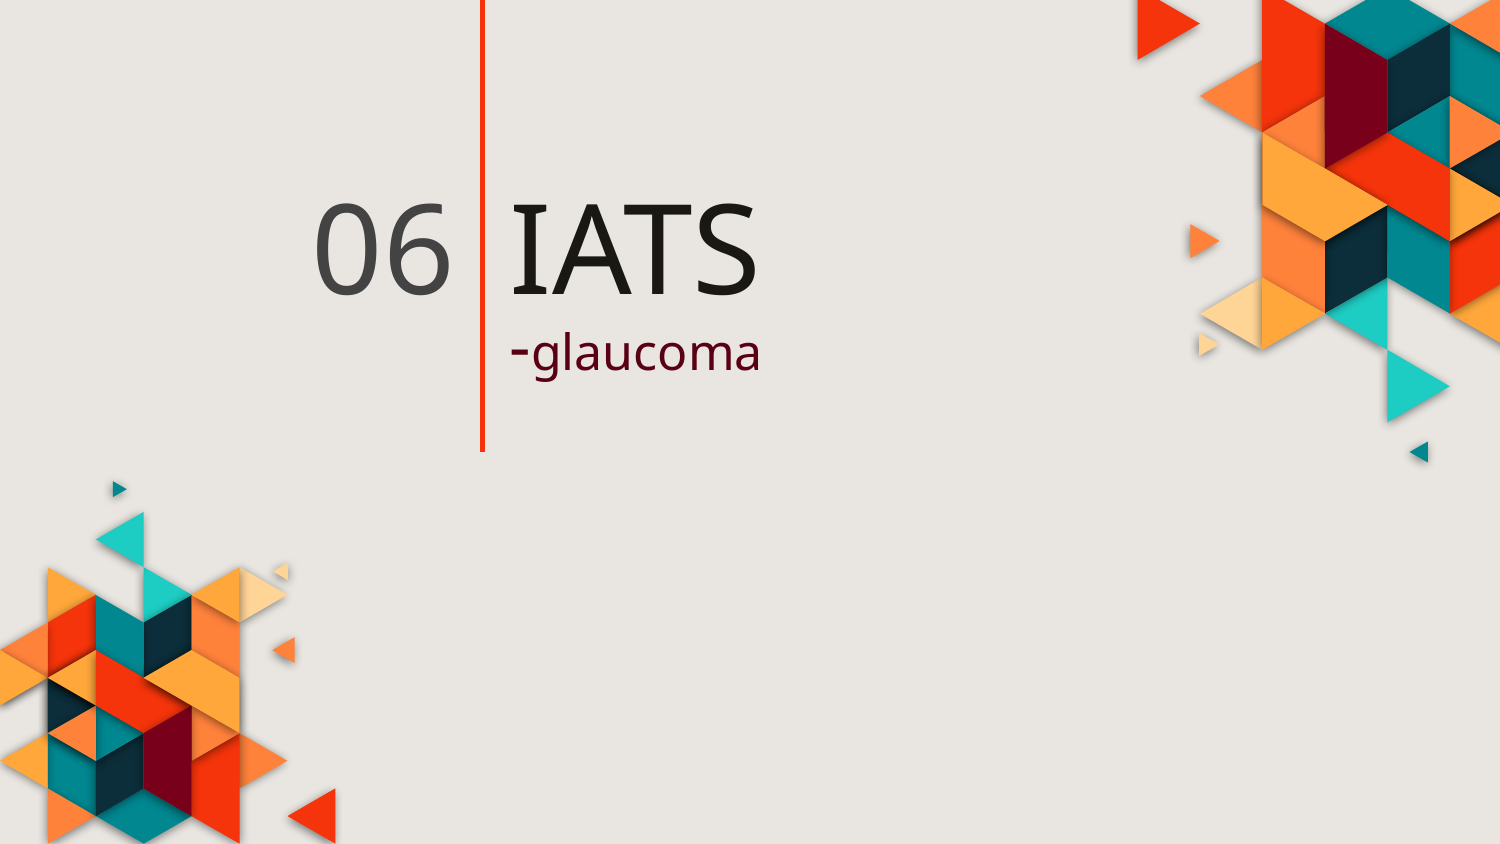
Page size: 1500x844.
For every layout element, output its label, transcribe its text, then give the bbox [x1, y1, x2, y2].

title 06 [229, 184, 470, 293]
title IATS -glaucoma [494, 184, 1074, 403]
